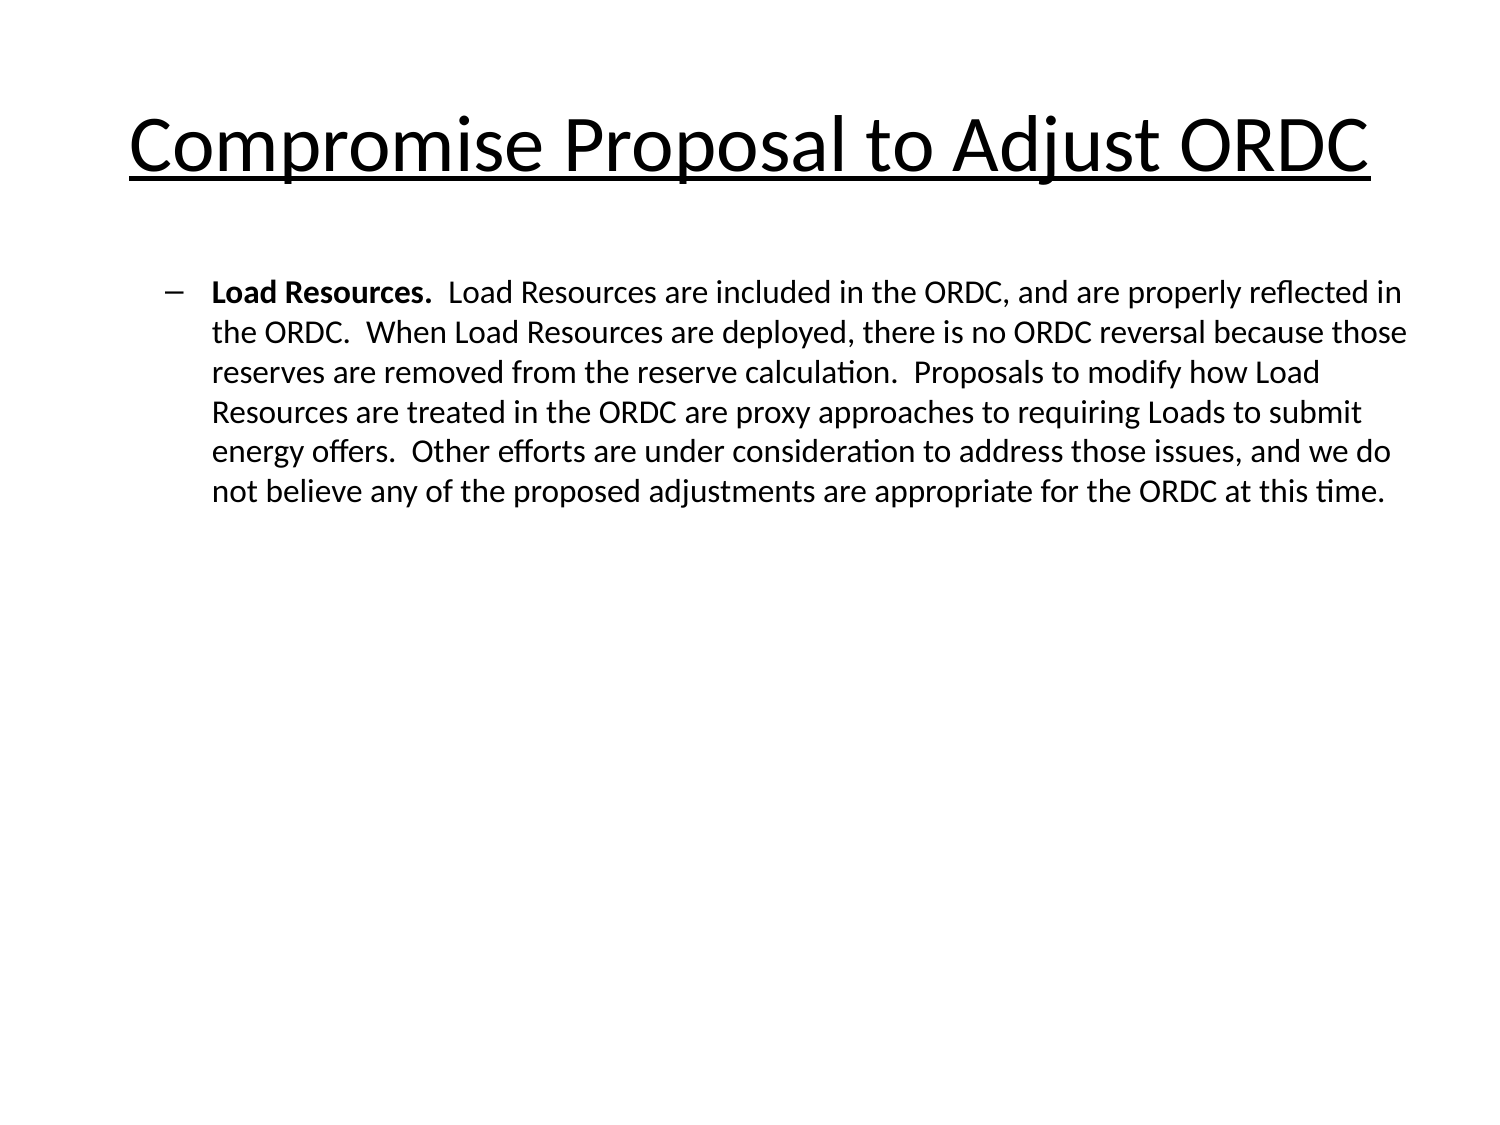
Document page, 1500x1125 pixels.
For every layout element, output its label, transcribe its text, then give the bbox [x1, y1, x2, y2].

list Load Resources. Load Resources are included in the ORDC, and are properly reflected in the ORDC. When Load Resources are deployed, there is no ORDC reversal because those reserves are removed from the reserve calculation. Proposals to modify how Load Resources are treated in the ORDC are proxy approaches to requiring Loads to submit energy offers. Other efforts are under consideration to address those issues, and we do not believe any of the proposed adjustments are appropriate for the ORDC at this time. [75, 262, 1425, 1005]
title Compromise Proposal to Adjust ORDC [75, 45, 1425, 233]
